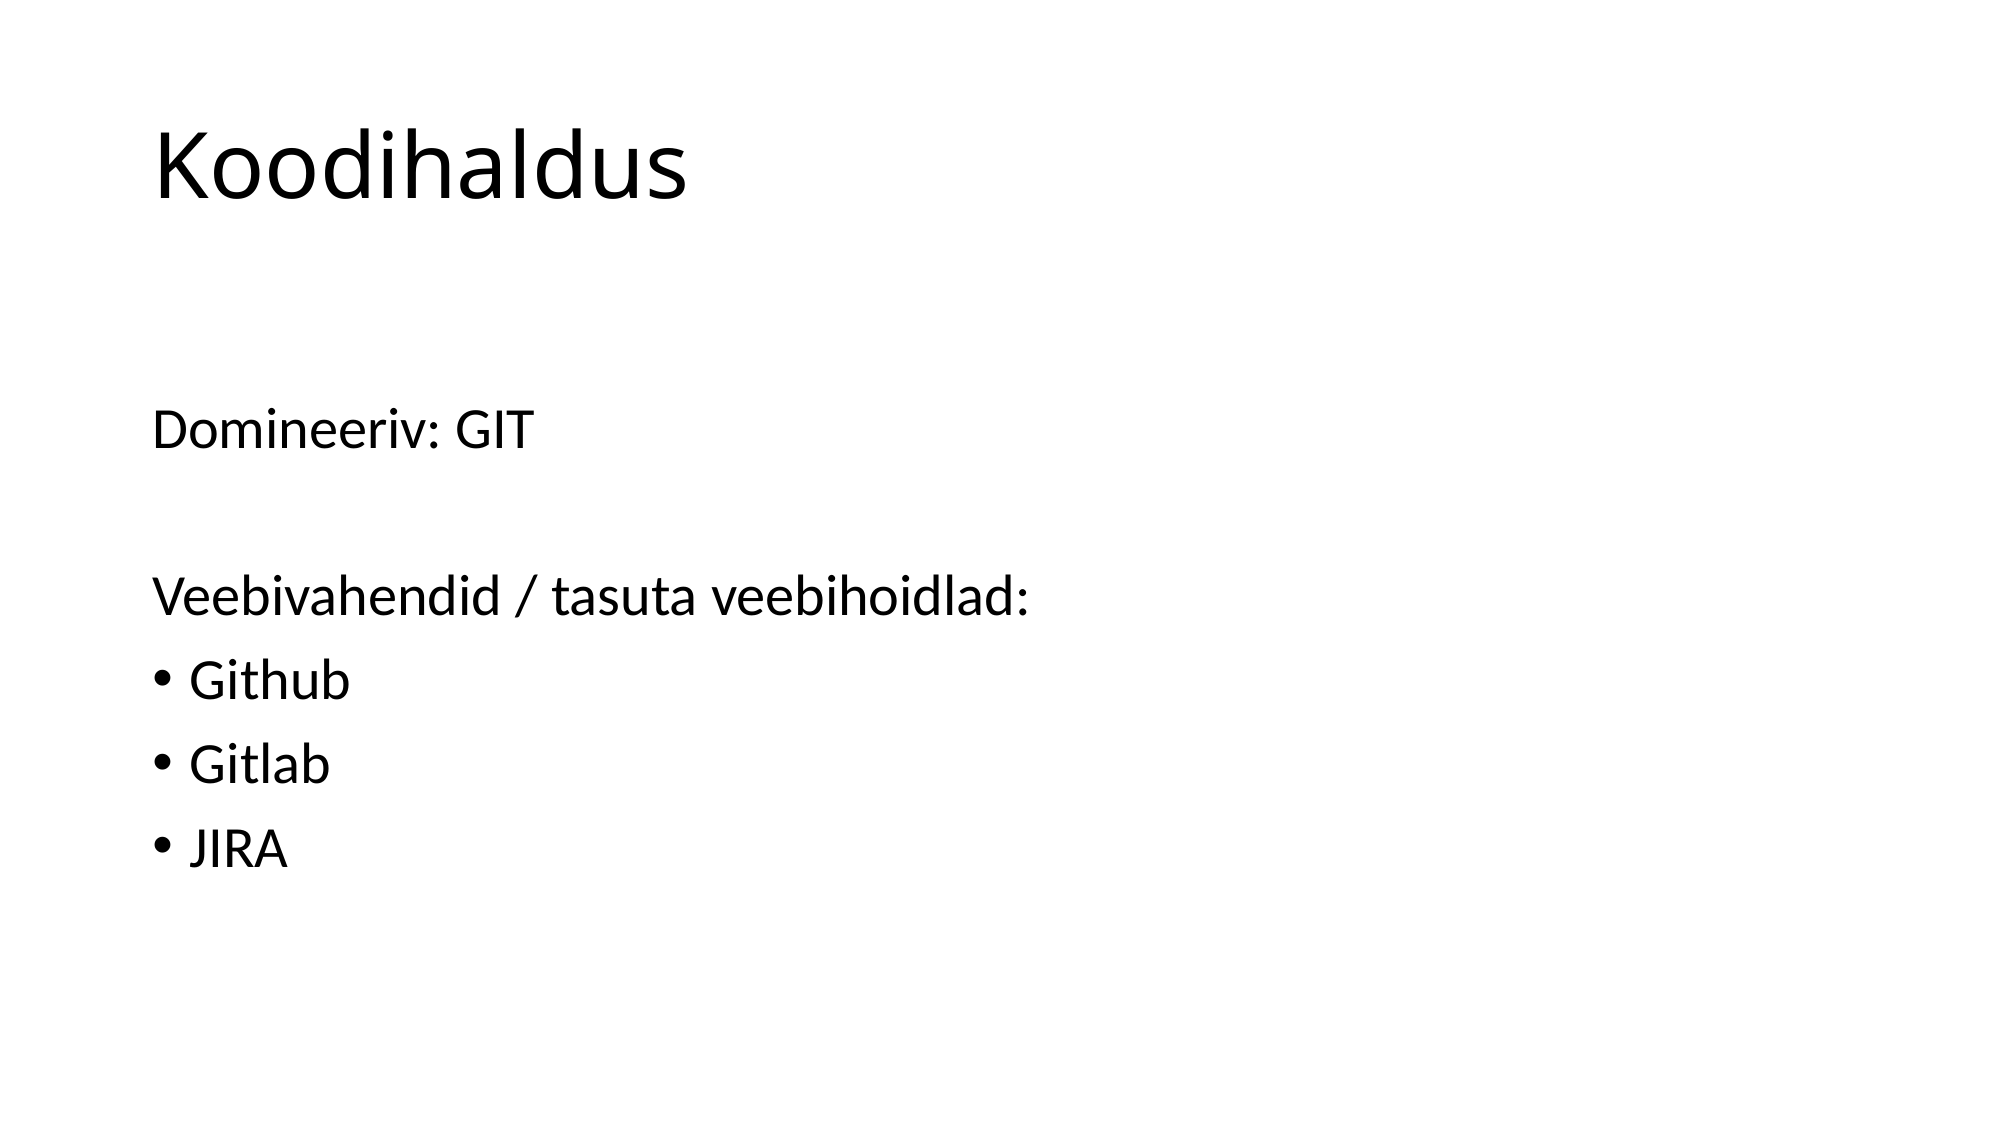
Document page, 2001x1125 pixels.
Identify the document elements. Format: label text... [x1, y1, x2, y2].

list Domineeriv: GIT Veebivahendid / tasuta veebihoidlad: Github Gitlab JIRA [137, 299, 1863, 1014]
title Koodihaldus [137, 59, 1863, 278]
